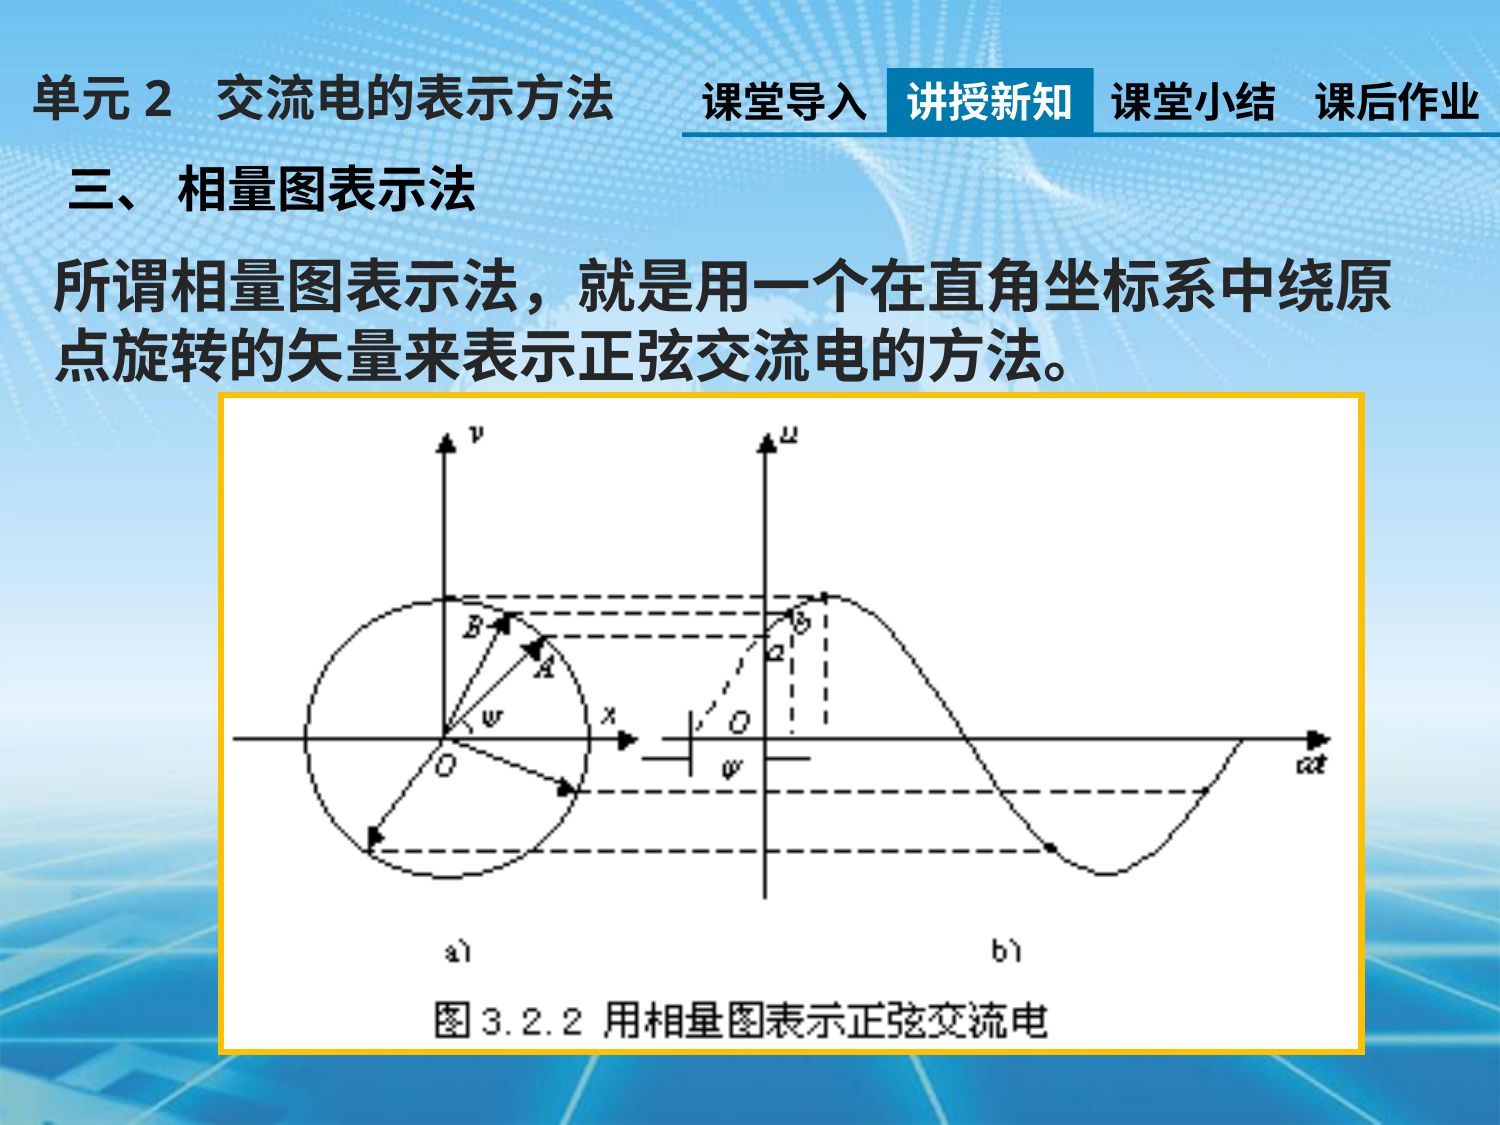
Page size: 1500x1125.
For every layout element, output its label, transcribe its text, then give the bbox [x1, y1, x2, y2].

picture [0, 0, 1500, 1125]
text_box 三、 相量图表示法 [19, 173, 525, 287]
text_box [16, 59, 1500, 135]
text_box 所谓相量图表示法，就是用一个在直角坐标系中绕原点旋转的矢量来表示正弦交流电的方法。 [39, 241, 1461, 397]
